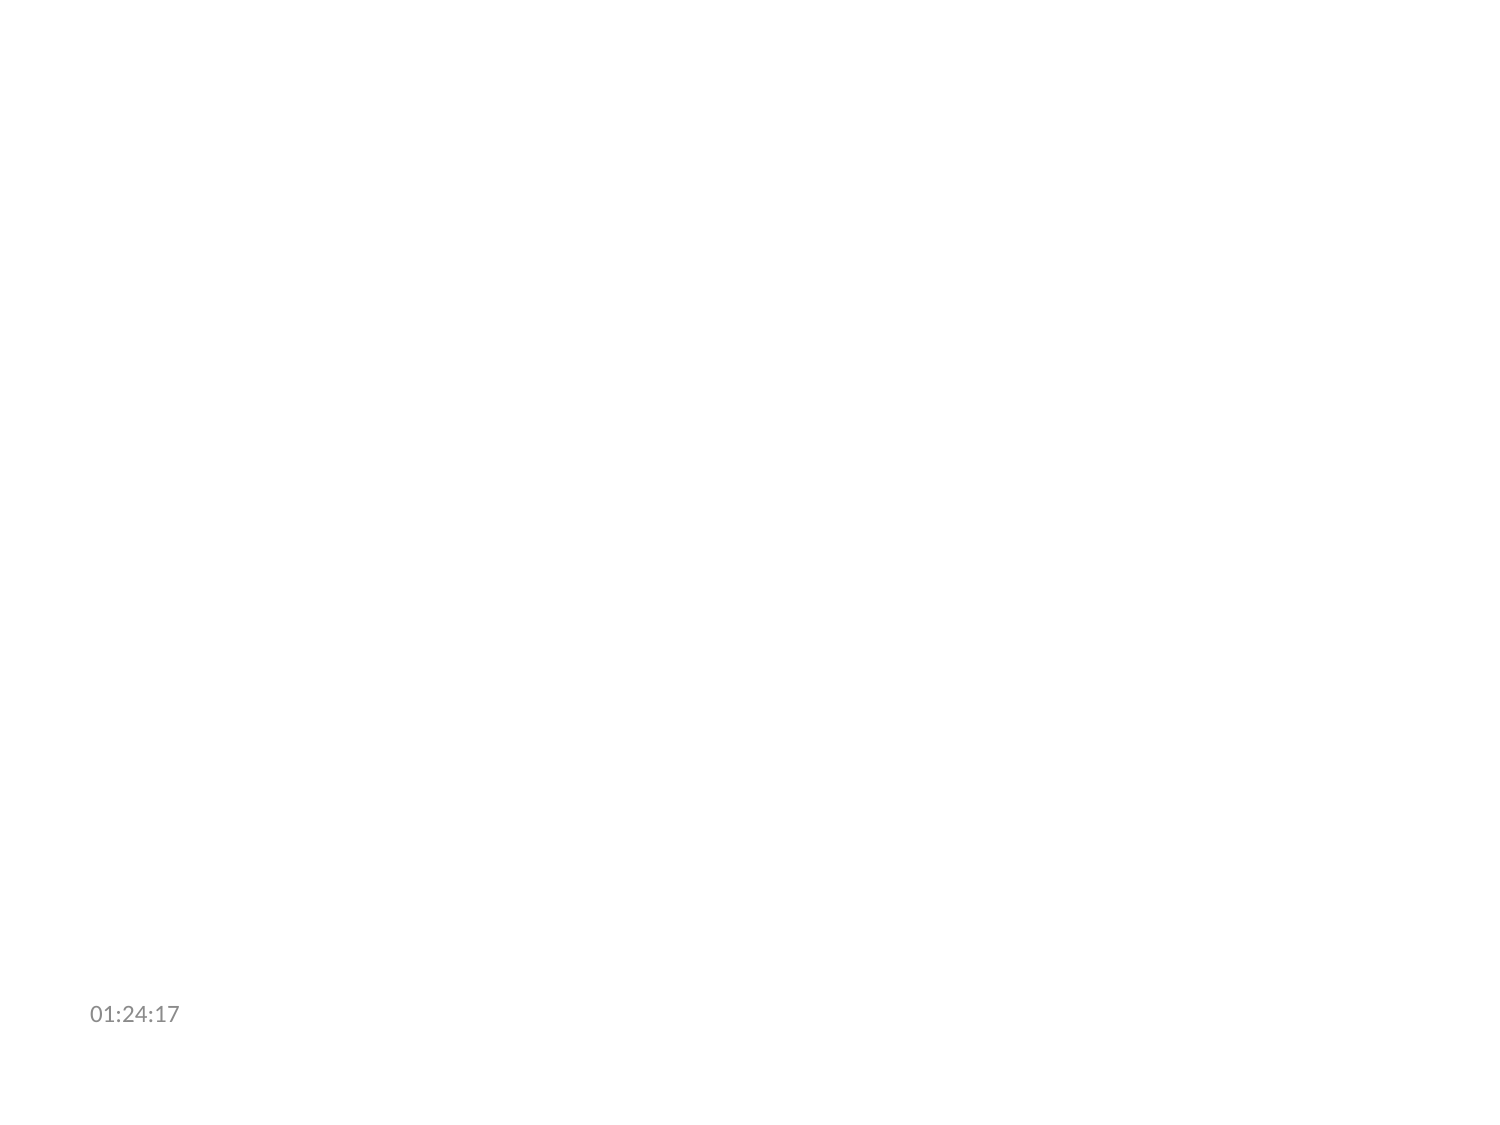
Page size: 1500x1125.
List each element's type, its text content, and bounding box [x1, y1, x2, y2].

text_box 15:35:09 [75, 982, 425, 1043]
